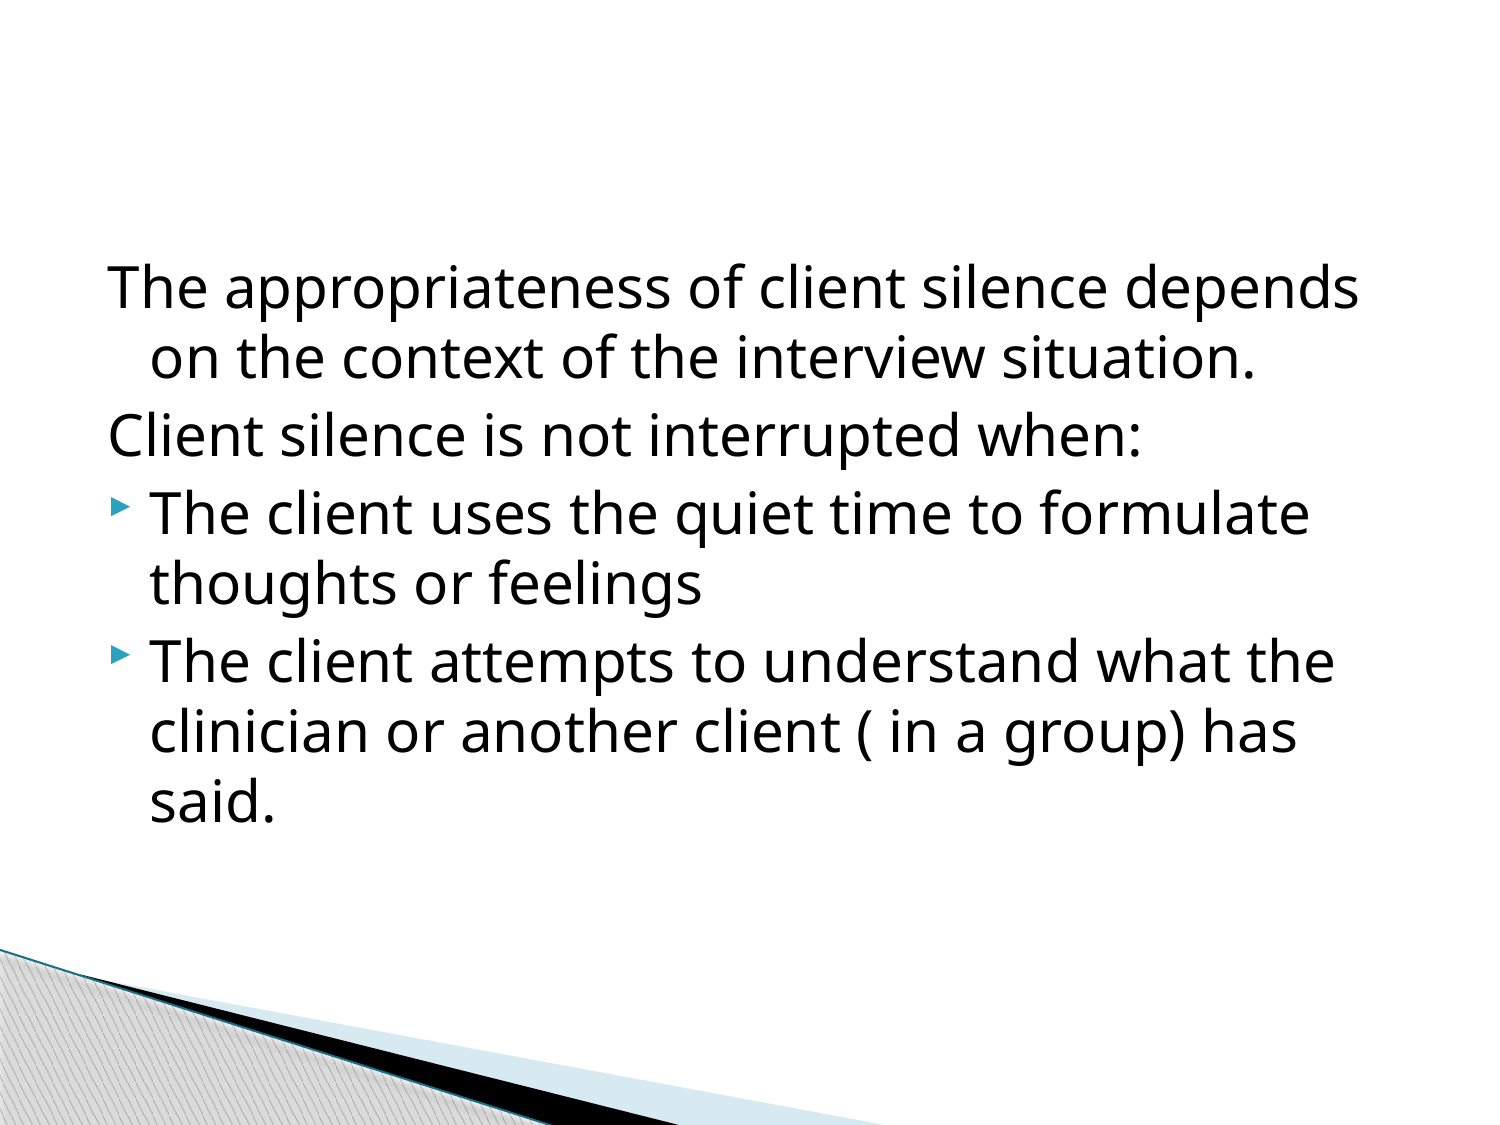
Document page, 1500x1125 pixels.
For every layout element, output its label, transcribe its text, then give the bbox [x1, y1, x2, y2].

list The appropriateness of client silence depends on the context of the interview situation. Client silence is not interrupted when: The client uses the quiet time to formulate thoughts or feelings The client attempts to understand what the clinician or another client ( in a group) has said. [75, 243, 1425, 986]
